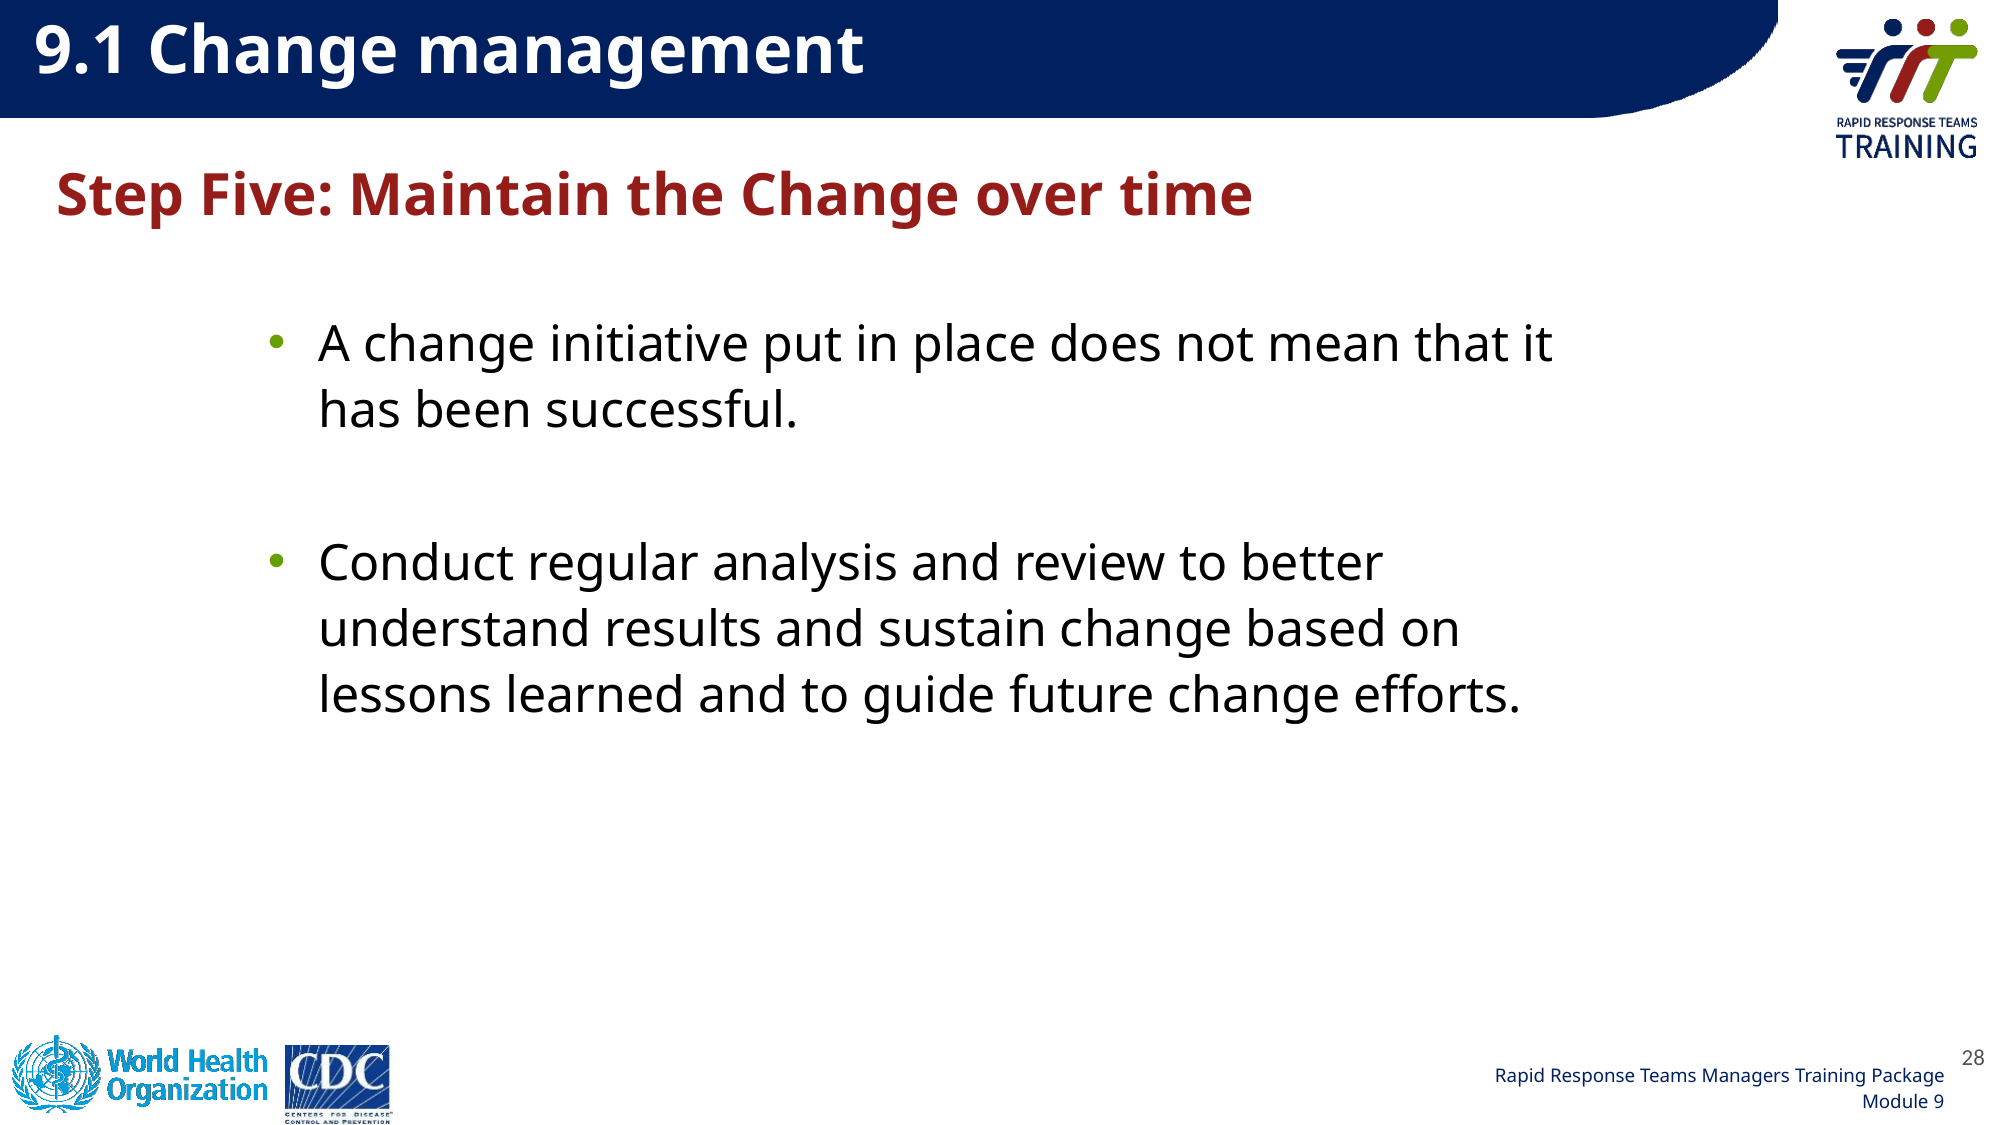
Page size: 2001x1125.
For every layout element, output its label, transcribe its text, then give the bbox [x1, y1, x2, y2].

picture [0, 0, 1778, 118]
title Step Five: Maintain the Change over time [48, 143, 1312, 251]
list A change initiative put in place does not mean that it has been successful. Conduct regular analysis and review to better understand results and sustain change based on lessons learned and to guide future change efforts. [259, 297, 1583, 811]
picture [50, 1109, 62, 1113]
text_box 9.1 Change management [19, 0, 1036, 95]
picture [1835, 19, 1978, 167]
picture [43, 1088, 54, 1094]
picture [28, 1054, 36, 1077]
picture [12, 1035, 53, 1067]
picture [285, 1045, 393, 1124]
picture [34, 1058, 41, 1077]
picture [46, 1056, 54, 1061]
picture [12, 1084, 46, 1113]
picture [38, 1044, 53, 1052]
slide_number 28 [1931, 1035, 2000, 1088]
picture [38, 1092, 54, 1100]
picture [36, 1035, 267, 1113]
